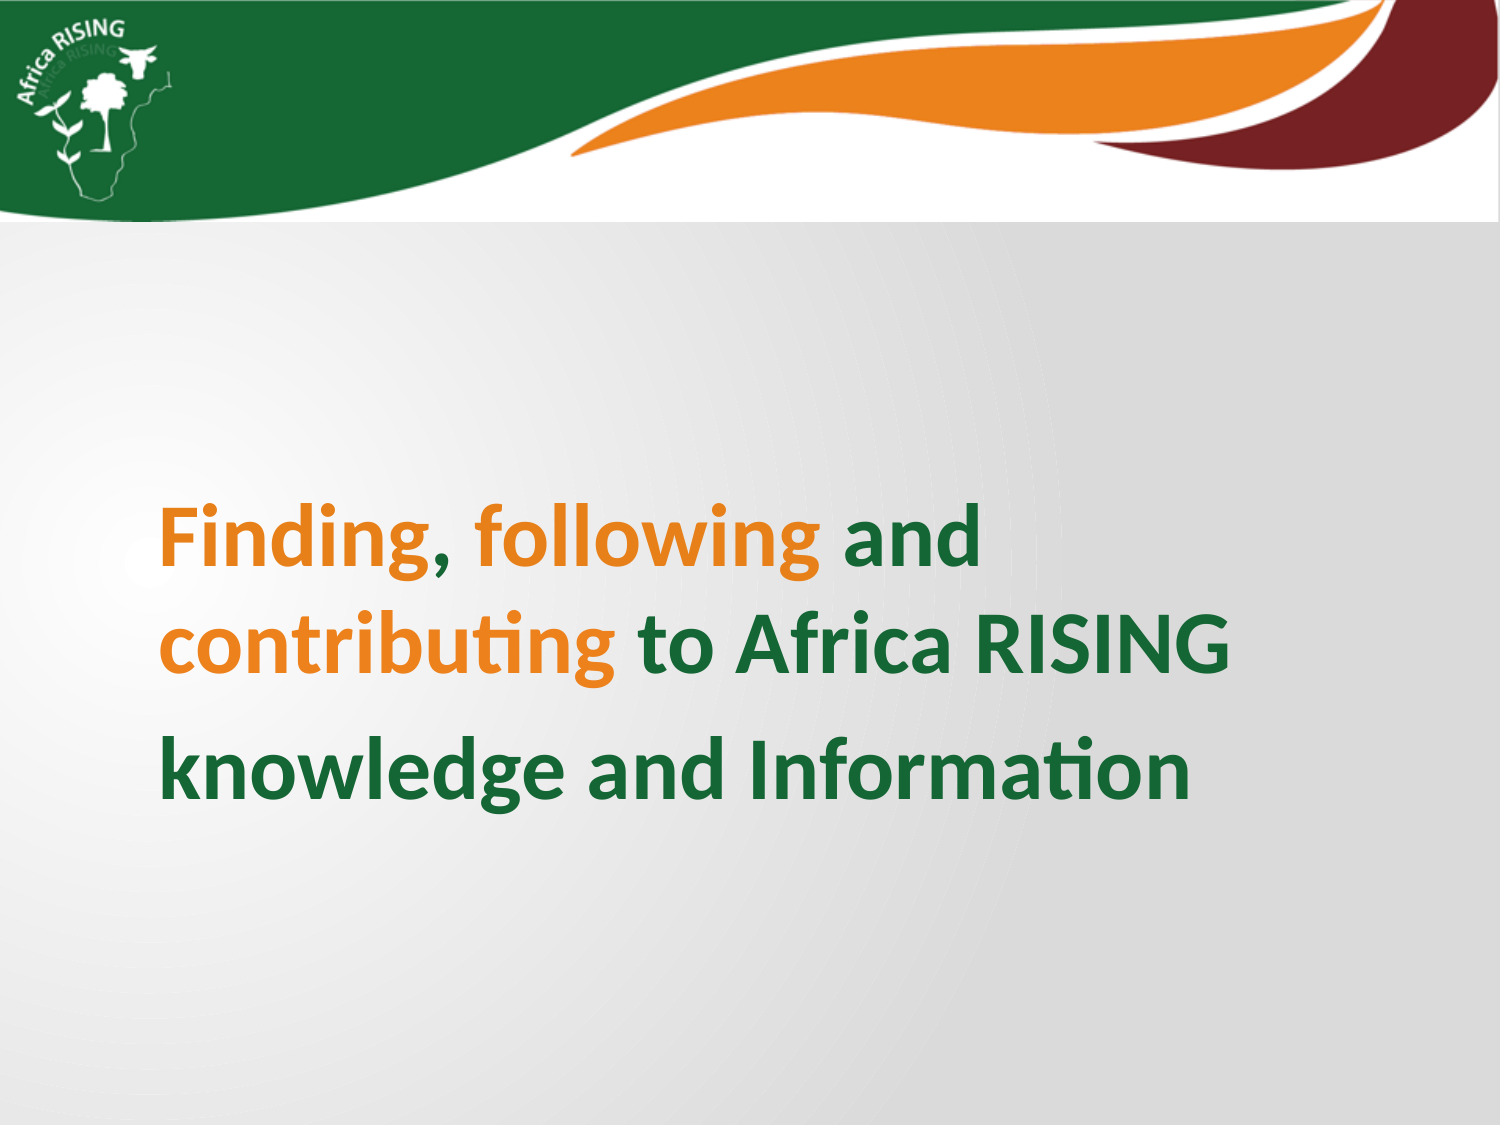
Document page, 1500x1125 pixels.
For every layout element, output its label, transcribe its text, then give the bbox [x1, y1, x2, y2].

list Finding, following and contributing to Africa RISING knowledge and Information [125, 468, 1450, 826]
picture [0, 0, 1499, 222]
